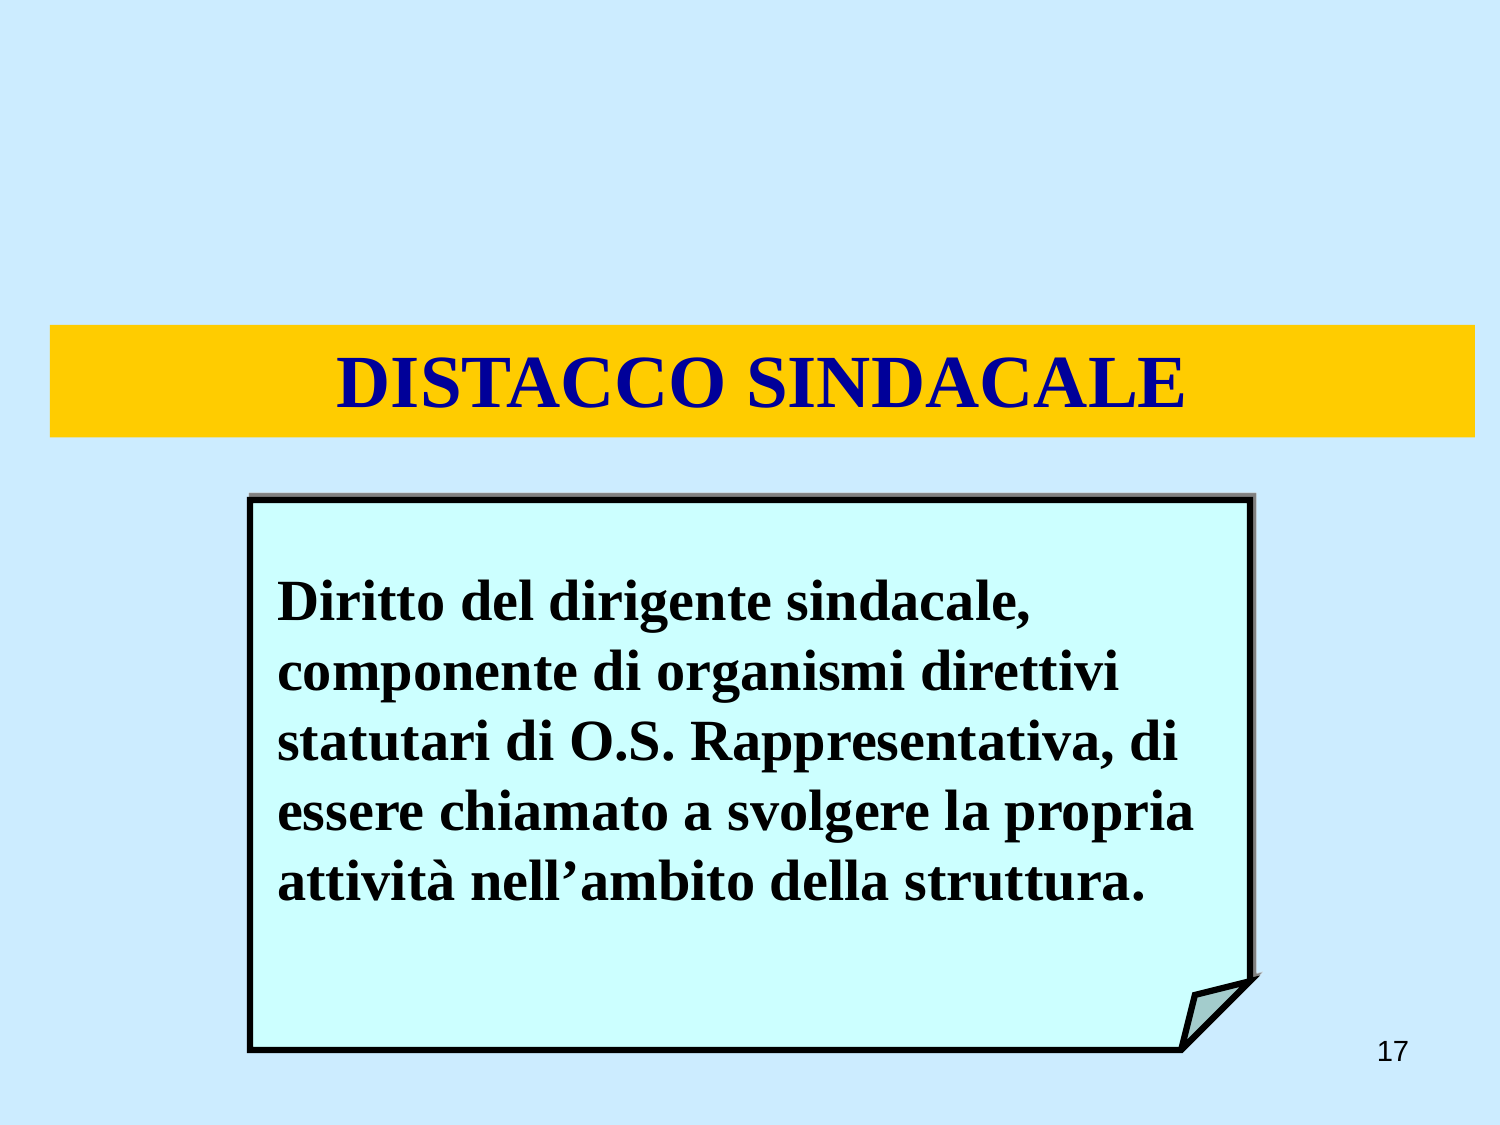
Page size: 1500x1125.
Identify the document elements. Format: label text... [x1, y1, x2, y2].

text_box [187, 337, 1150, 563]
text_box [249, 500, 1250, 1051]
text_box Diritto del dirigente sindacale, componente di organismi direttivi statutari di O.S. Rappresentativa, di essere chiamato a svolgere la propria attività nell’ambito della struttura. [262, 554, 1238, 920]
text_box DISTACCO SINDACALE [49, 324, 1475, 438]
slide_number 17 [1074, 1024, 1425, 1103]
